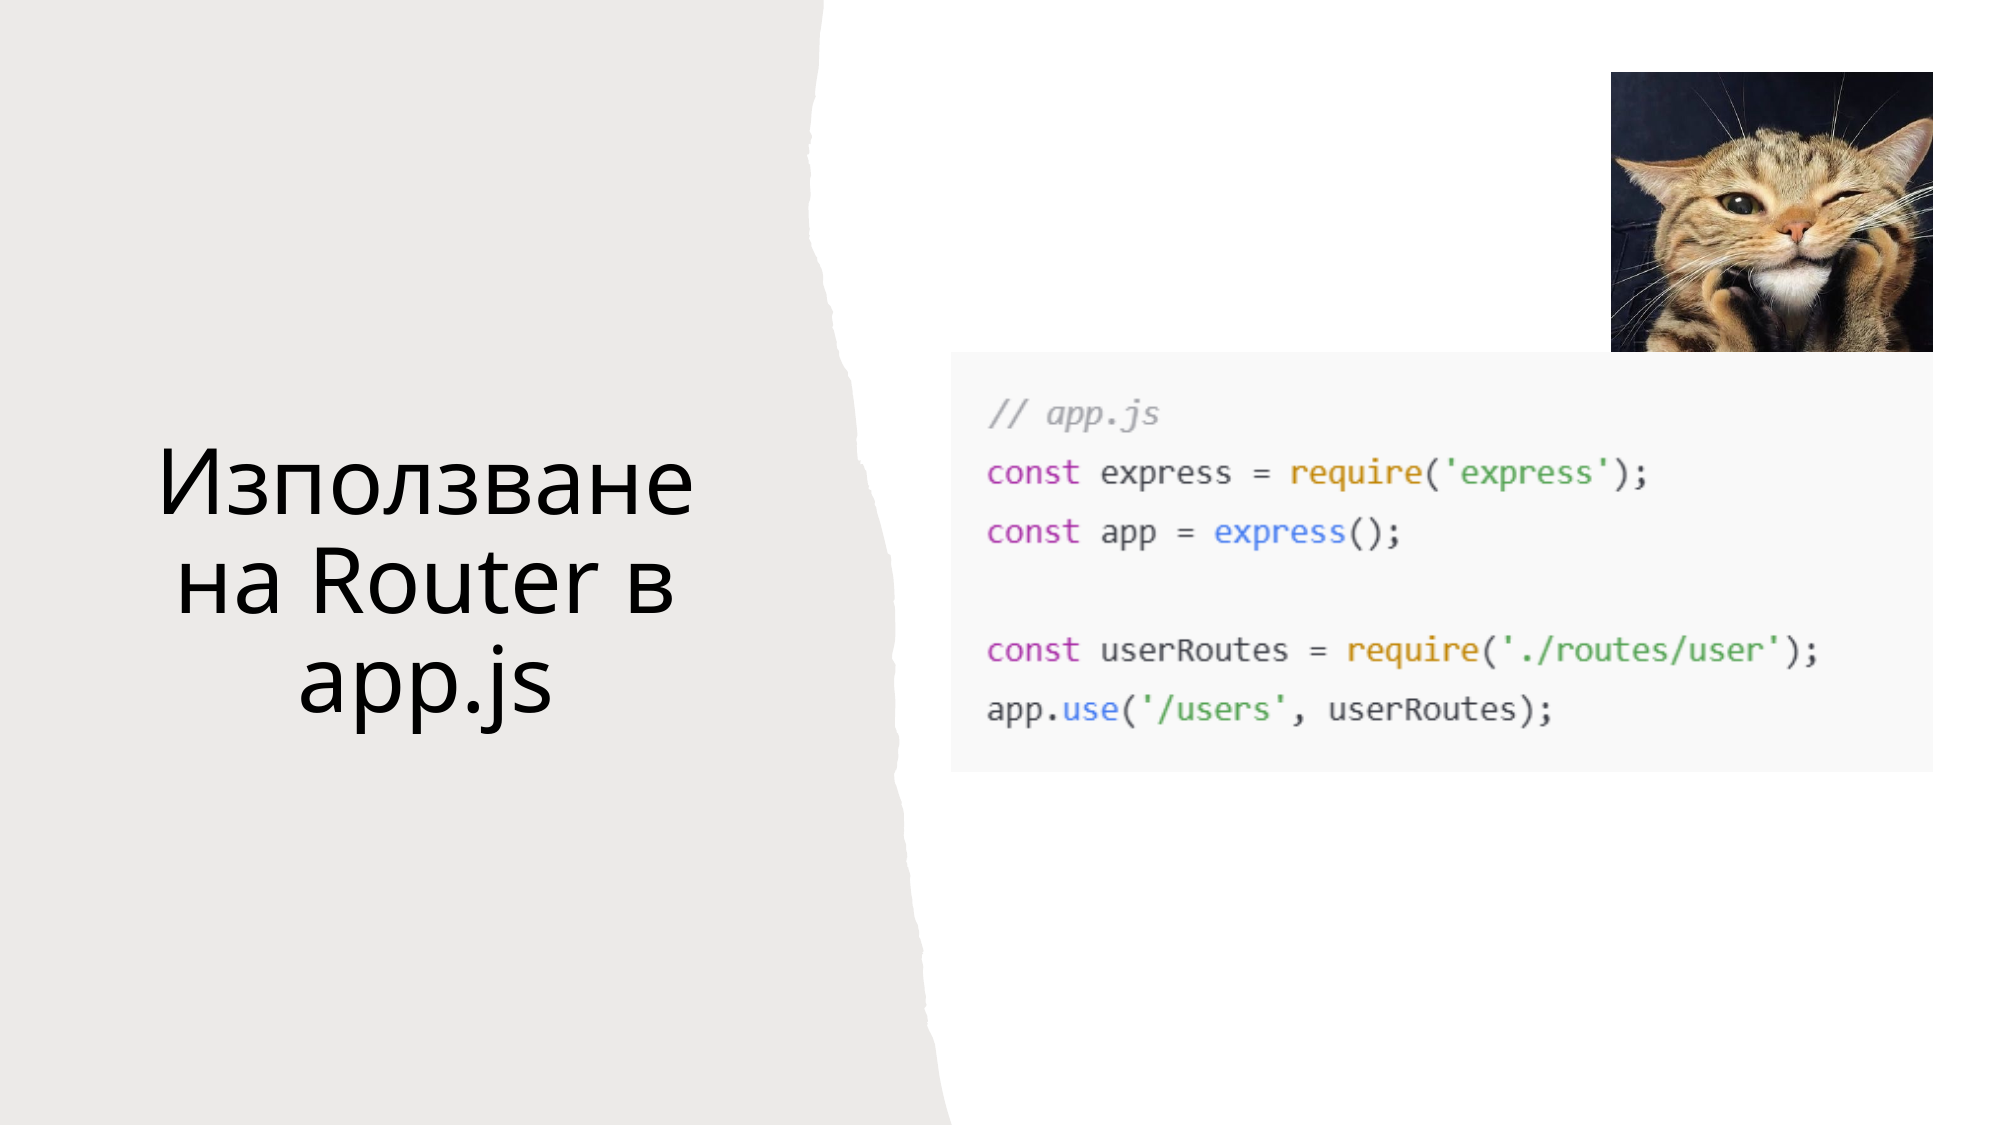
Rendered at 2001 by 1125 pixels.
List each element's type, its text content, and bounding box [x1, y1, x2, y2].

title Използване на Router в app.js [129, 281, 723, 740]
text_box [0, 0, 954, 1125]
text_box [810, 0, 2000, 1125]
picture [950, 71, 1934, 773]
